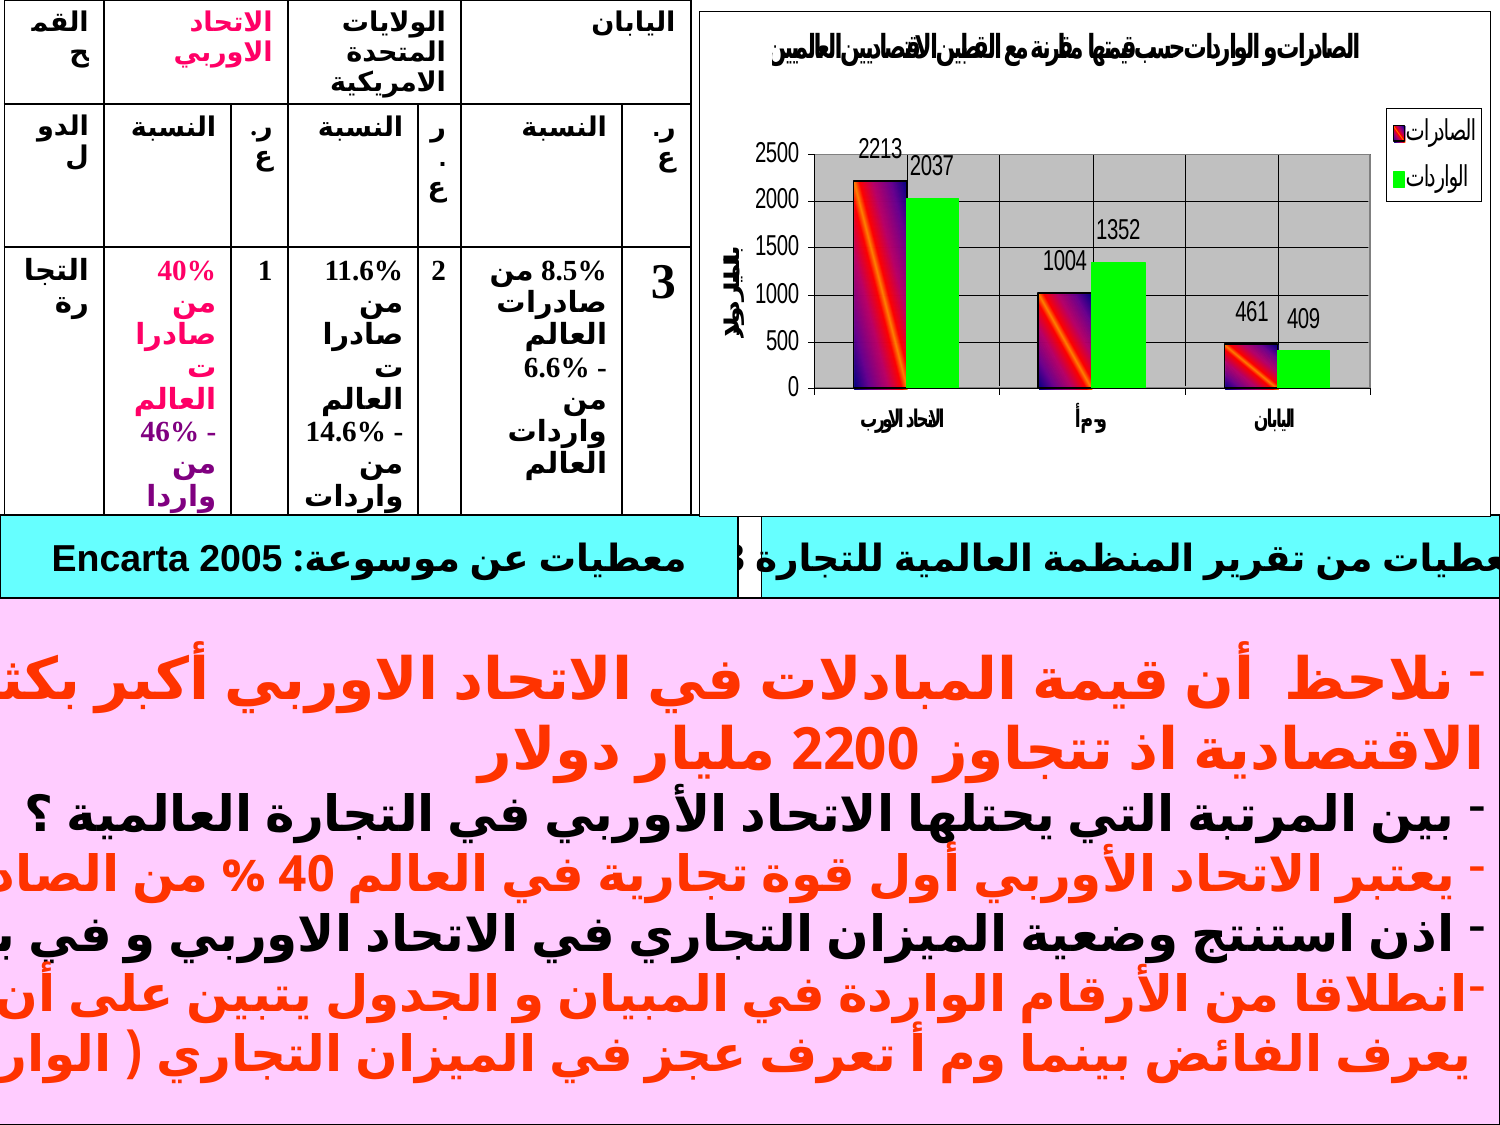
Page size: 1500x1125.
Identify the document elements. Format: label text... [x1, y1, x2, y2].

table_cell الدول [5, 105, 103, 246]
table_cell النسبة [289, 105, 417, 246]
table_cell 40% من صادرات العالم - 46% من واردات العالم [105, 248, 230, 515]
table_header الولايات المتحدة الامريكية [289, 1, 460, 103]
table_header الاتحاد الاوربي [105, 1, 287, 103]
table_cell ر.ع [623, 105, 685, 246]
table_cell النسبة [105, 105, 230, 246]
text_box - أقارن بين قيم الصادرات و الواردات بين الأقطاب العالمية. ماذا تلاحظ ؟ نلاحظ أن قيمة المبادلات في الاتحاد الاوربي أكبر بكثير من باقي الاقطاب الاقتصادية اذ تتجاوز 2200 مليار دولار بين المرتبة التي يحتلها الاتحاد الأوربي في التجارة العالمية ؟ يعتبر الاتحاد الأوربي أول قوة تجارية في العالم 40 % من الصادرات و % 46من الواردات اذن استنتج وضعية الميزان التجاري في الاتحاد الاوربي و في باقي الاقطاب الاقتصادية ؟ انطلاقا من الأرقام الواردة في المبيان و الجدول يتبين على أن الميزان التجاري في الاتحاد يعرف الفائض بينما وم أ تعرف عجز في الميزان التجاري ( الواردات أكبر من الصادرات) [0, 597, 1500, 1125]
table_cell 3 [623, 248, 685, 515]
table_cell 8.5% من صادرات العالم - 6.6% من واردات العالم [462, 248, 621, 515]
table_cell ر.ع [419, 105, 460, 246]
table_cell التجارة [5, 248, 103, 515]
text_box عن معطيات من تقرير المنظمة العالمية للتجارة 2003 [761, 536, 1500, 597]
table_cell 2 [419, 248, 460, 515]
table_cell 11.6% من صادرات العالم - 14.6% من واردات العالم [289, 248, 417, 515]
table_cell ر.ع [232, 105, 287, 246]
table_header القمح [5, 1, 103, 103]
text_box معطيات عن موسوعة: Encarta 2005 [0, 515, 739, 598]
table_cell 1 [232, 248, 287, 515]
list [690, 0, 1500, 528]
table_cell النسبة [462, 105, 621, 246]
table_header اليابان [462, 1, 687, 103]
